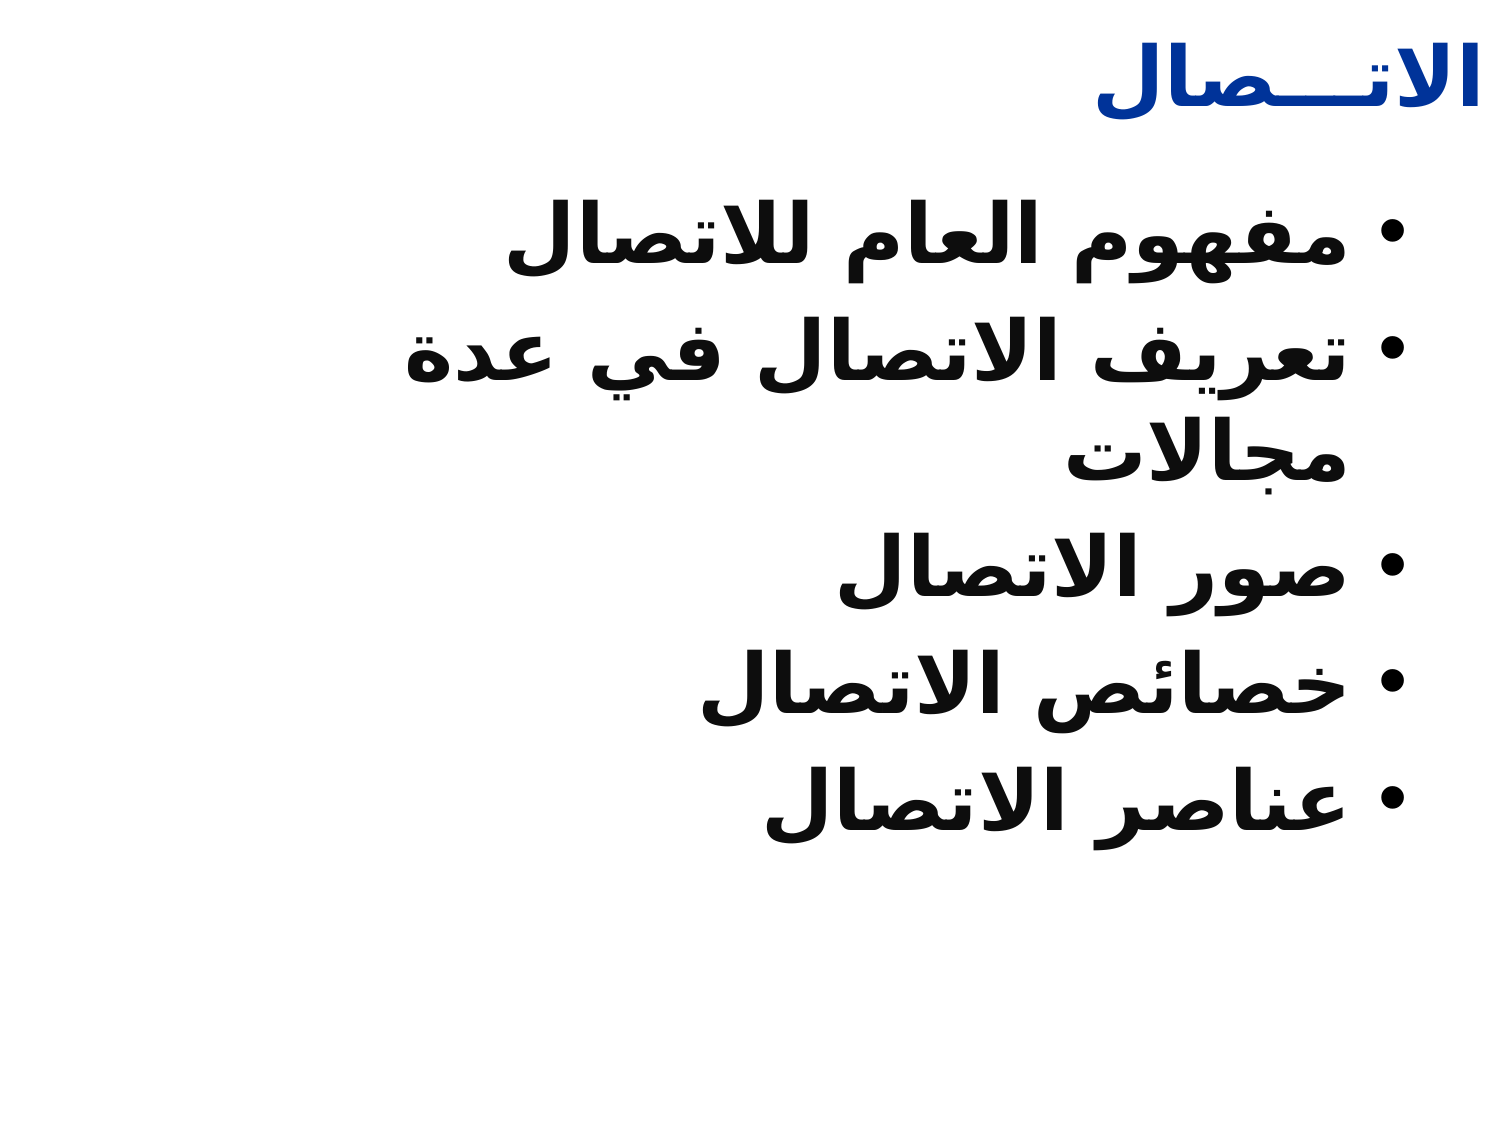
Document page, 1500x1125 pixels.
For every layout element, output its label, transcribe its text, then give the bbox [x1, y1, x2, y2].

list مفهوم العام للاتصال تعريف الاتصال في عدة مجالات صور الاتصال خصائص الاتصال عناصر الاتصال [181, 185, 1424, 917]
text_box الاتـــصال [0, 71, 1500, 185]
